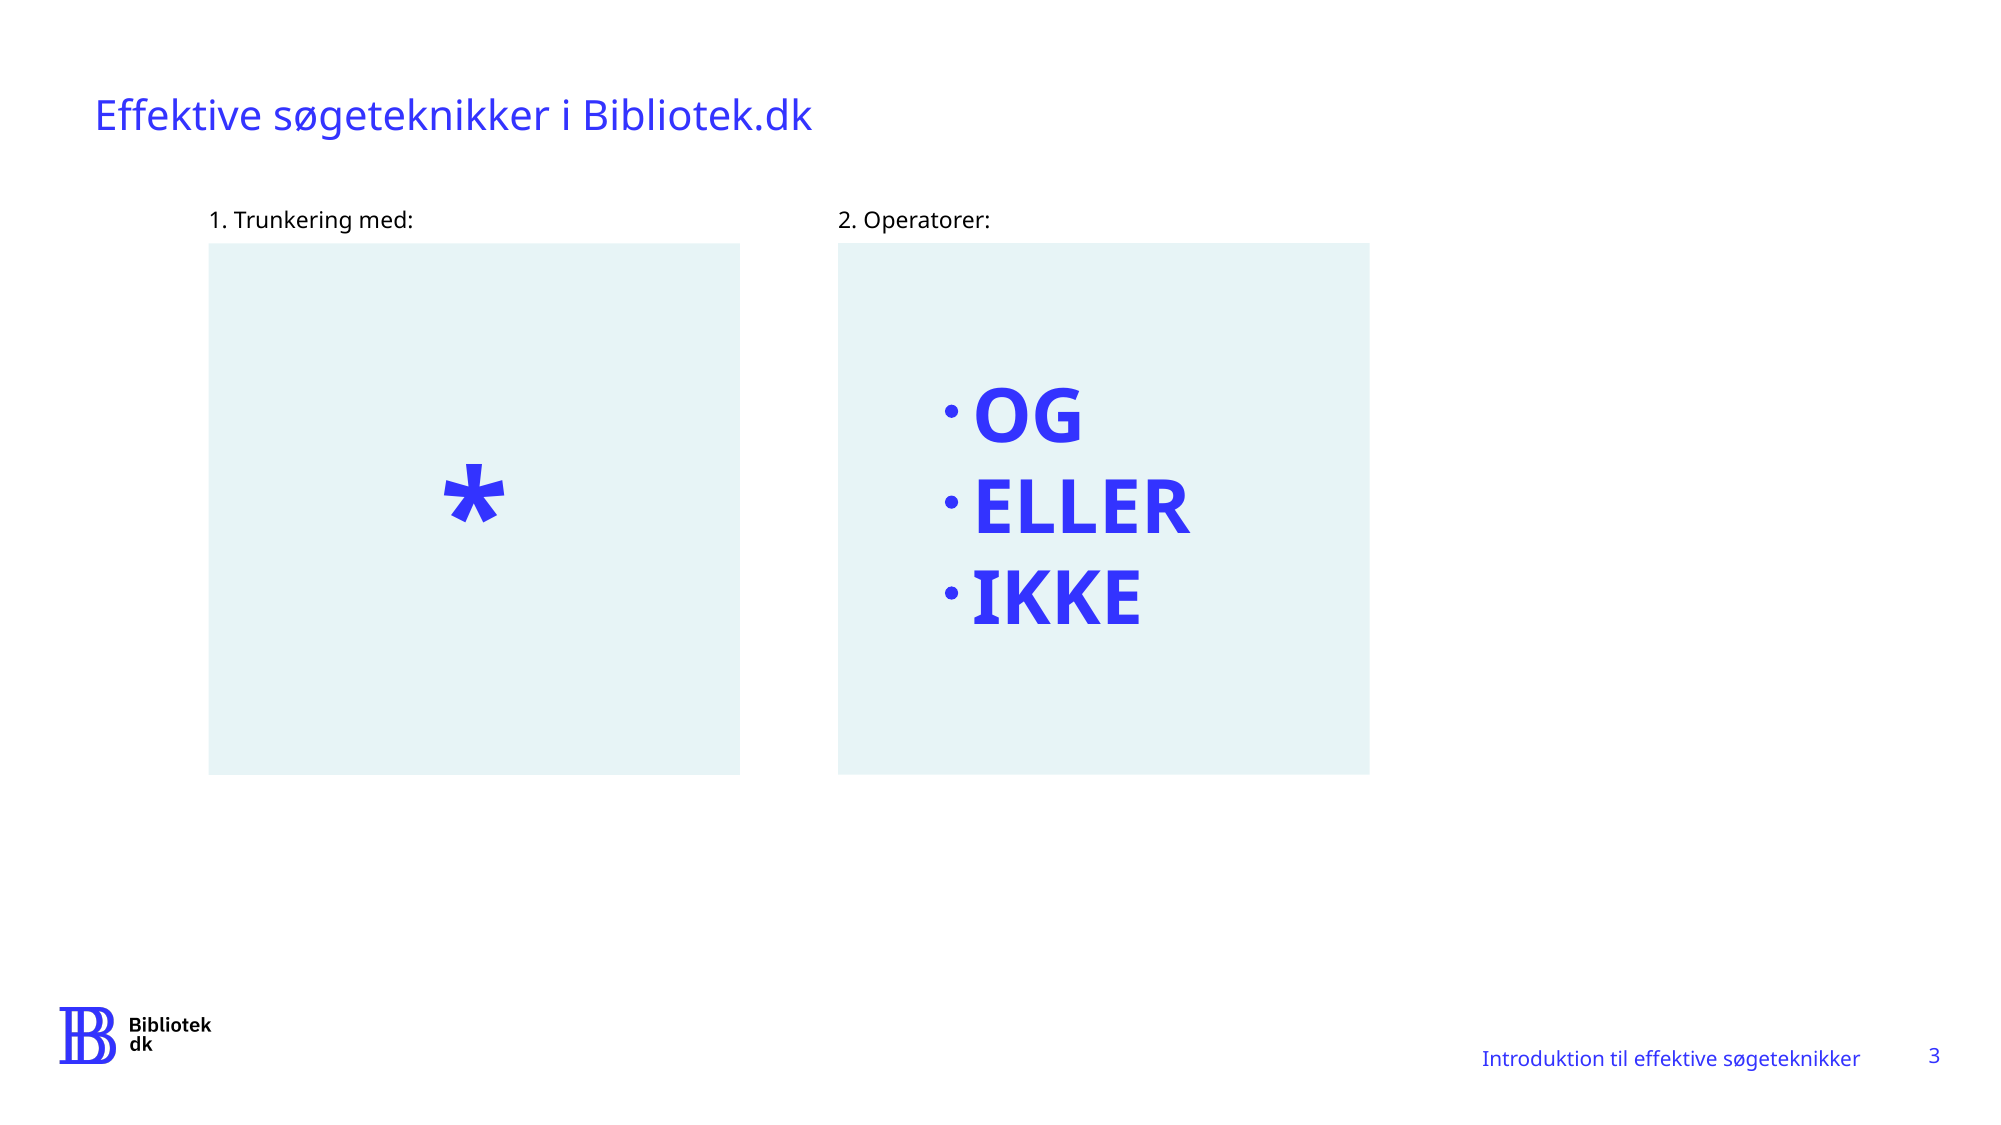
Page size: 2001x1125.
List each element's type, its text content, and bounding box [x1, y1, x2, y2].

text_box * [208, 426, 740, 592]
text_box 1. Trunkering med: [208, 184, 561, 240]
text_box Effektive søgeteknikker i Bibliotek.dk [94, 94, 1090, 150]
list OG ELLER IKKE [838, 243, 1370, 775]
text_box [944, 404, 959, 601]
text_box [207, 242, 742, 776]
text_box 2. Operatorer: [838, 184, 1133, 240]
picture [59, 1007, 212, 1064]
slide_number 3 [1505, 1026, 1956, 1087]
